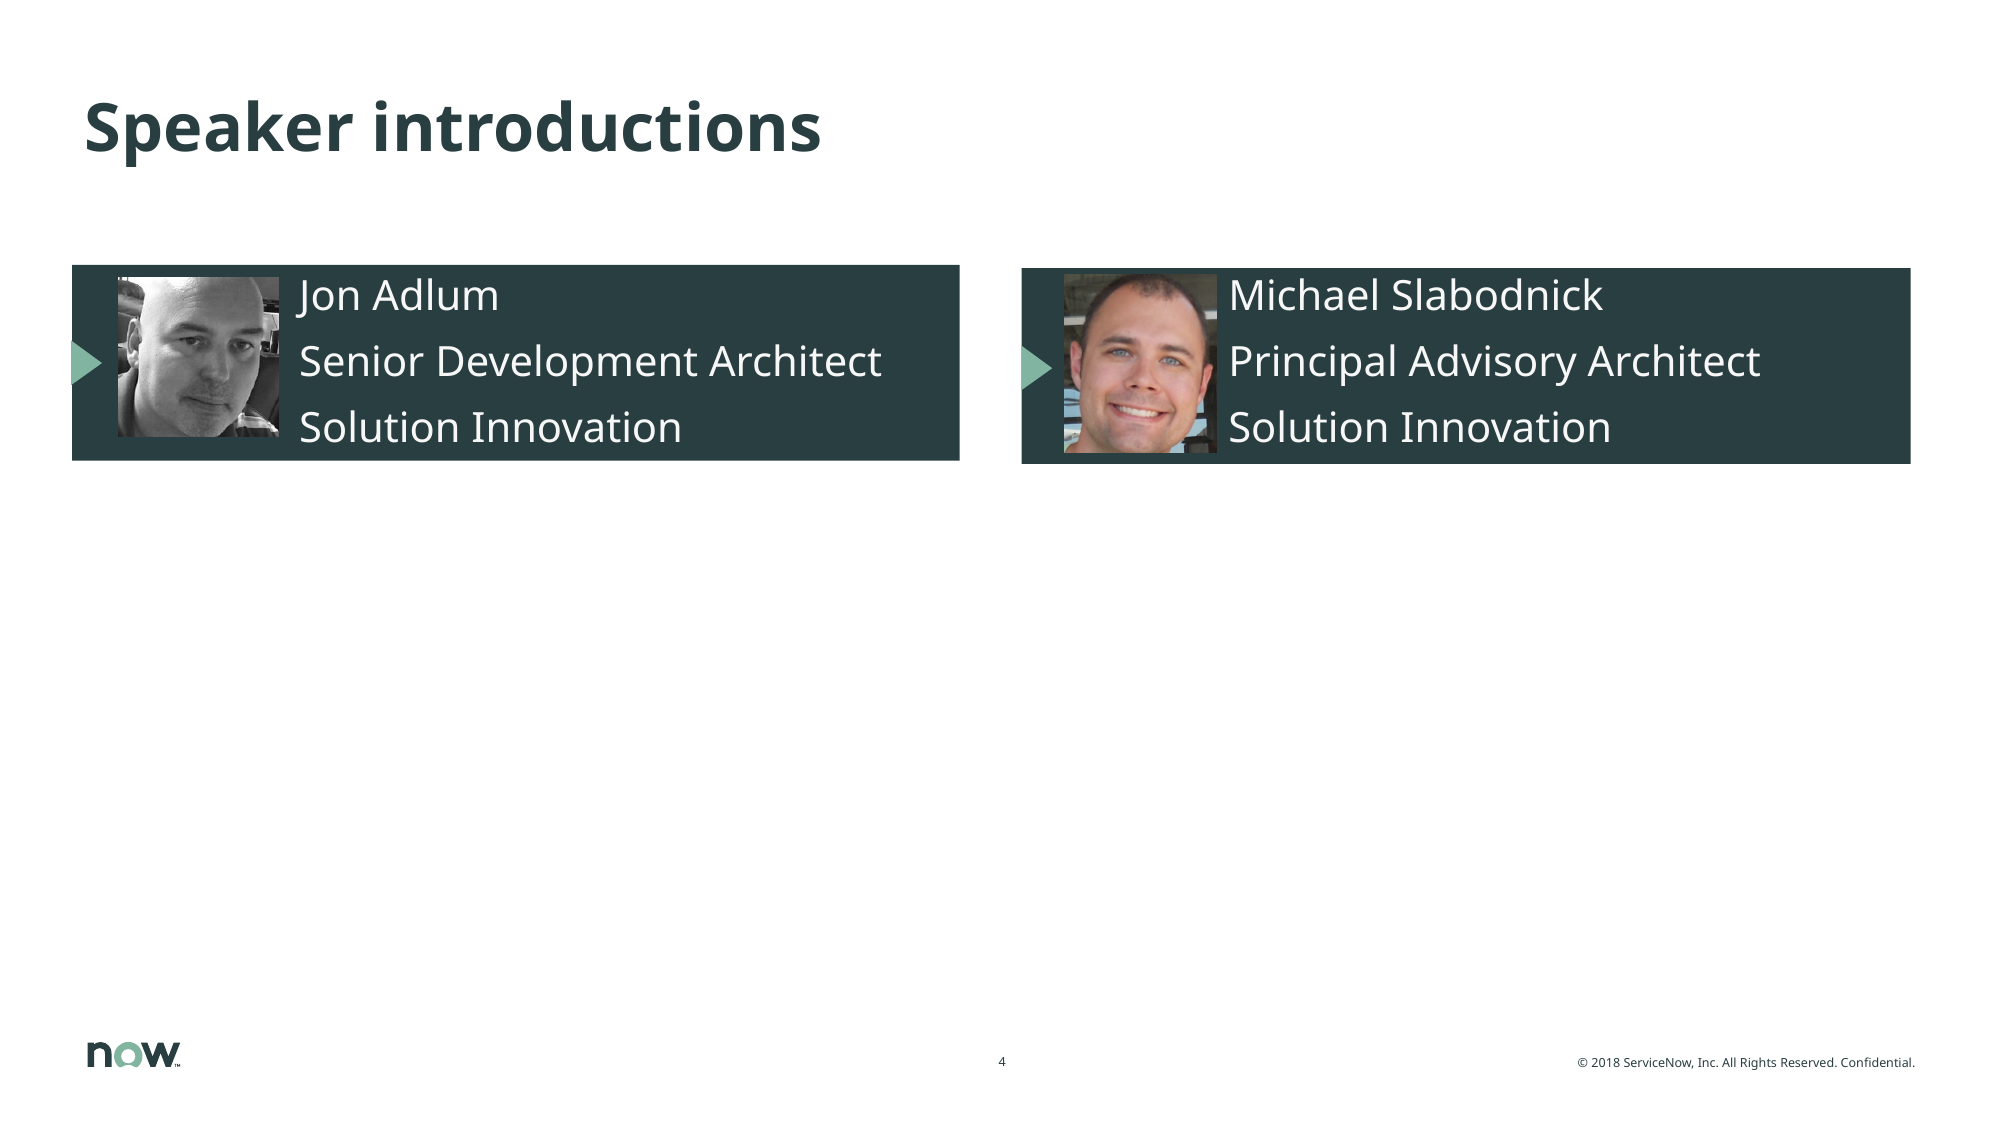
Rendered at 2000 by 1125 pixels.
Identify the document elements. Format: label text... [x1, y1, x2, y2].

picture [118, 277, 279, 437]
text_box [1021, 267, 1213, 465]
title Speaker introductions [69, 56, 1911, 166]
text_box [71, 264, 284, 462]
text_box Jon Adlum Senior Development Architect Solution Innovation [284, 260, 960, 466]
picture [1064, 274, 1217, 453]
text_box Michael Slabodnick Principal Advisory Architect Solution Innovation [1213, 260, 2000, 466]
text_box [71, 340, 102, 386]
text_box [1021, 345, 1053, 391]
